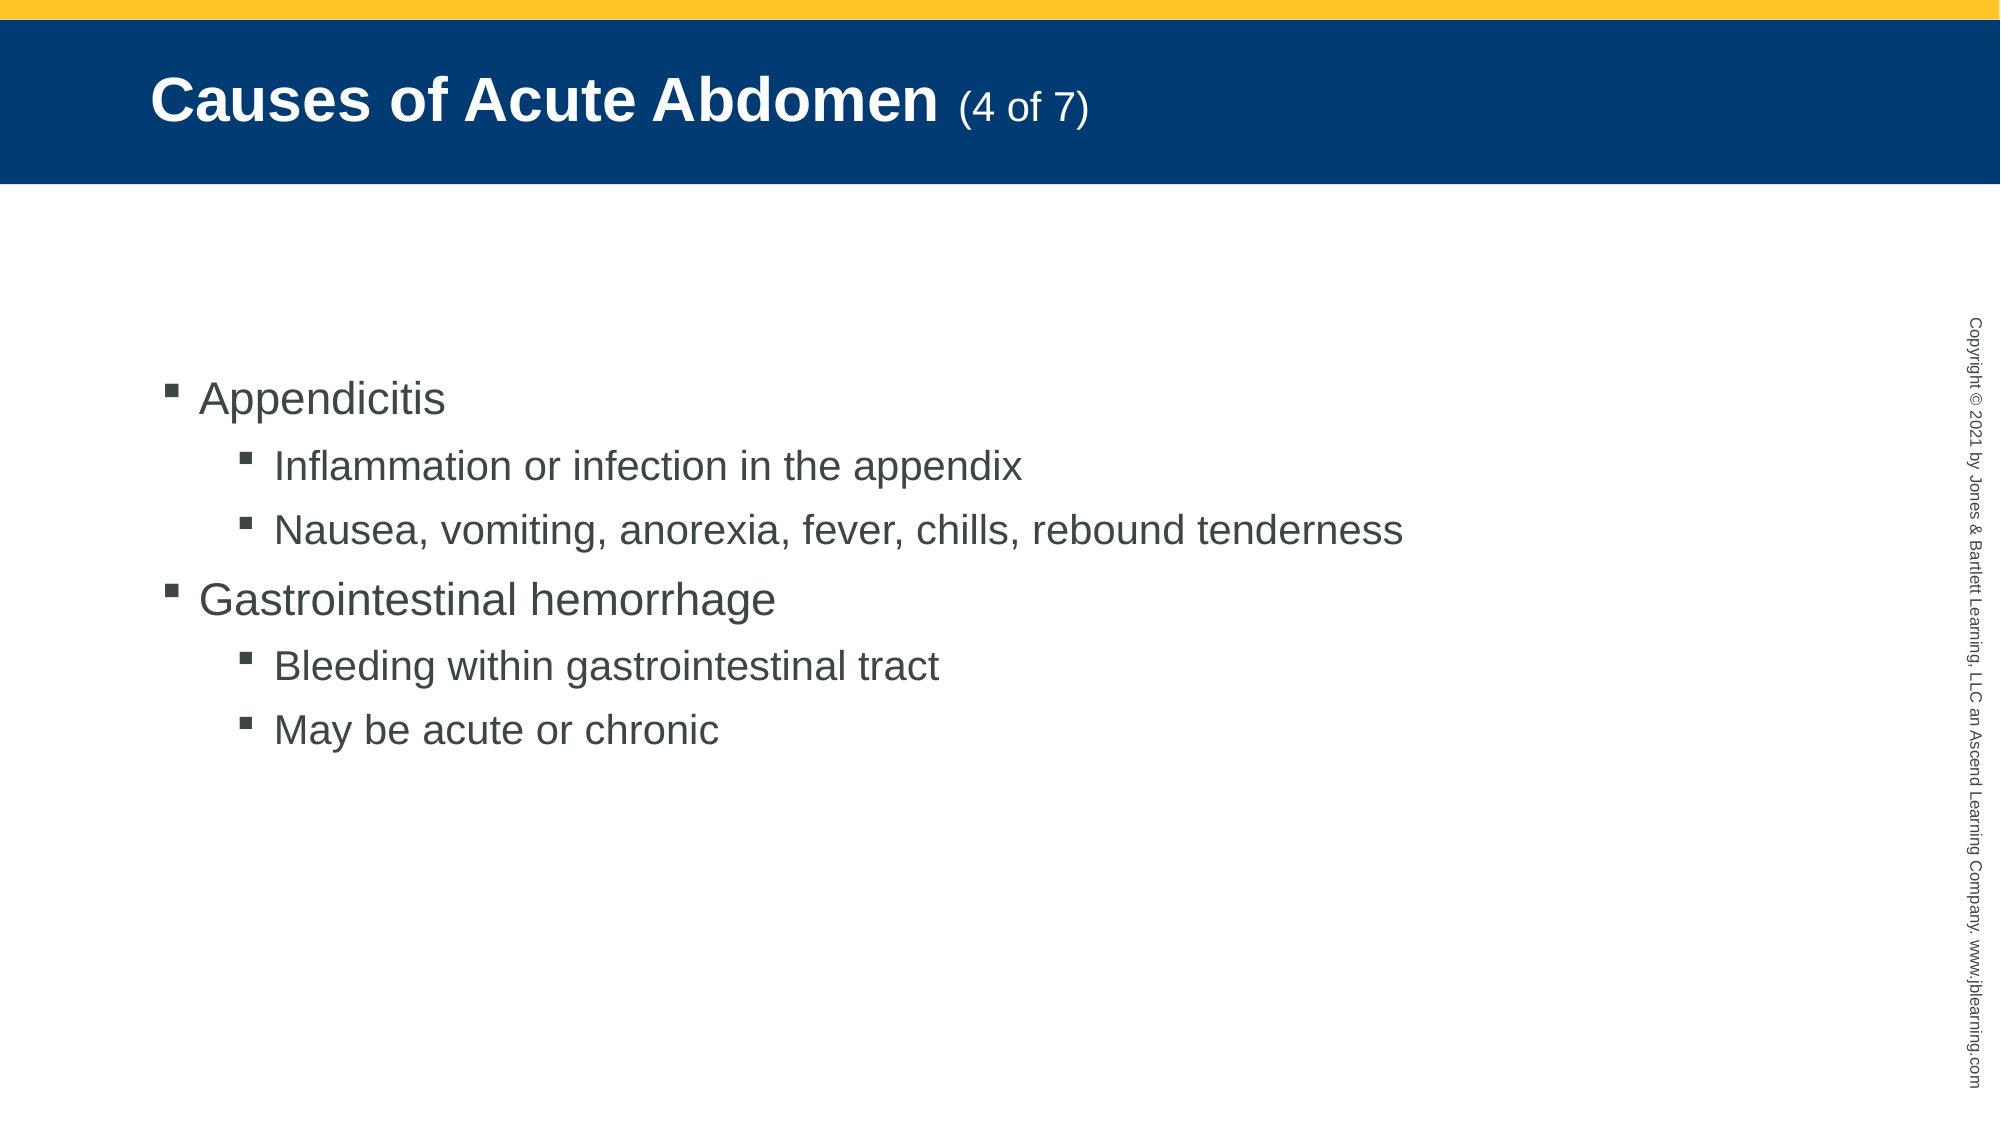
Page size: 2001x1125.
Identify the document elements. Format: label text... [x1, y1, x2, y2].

title Causes of Acute Abdomen (4 of 7) [0, 19, 2000, 185]
list Appendicitis Inflammation or infection in the appendix Nausea, vomiting, anorexia, fever, chills, rebound tenderness Gastrointestinal hemorrhage Bleeding within gastrointestinal tract May be acute or chronic [146, 361, 1859, 1016]
